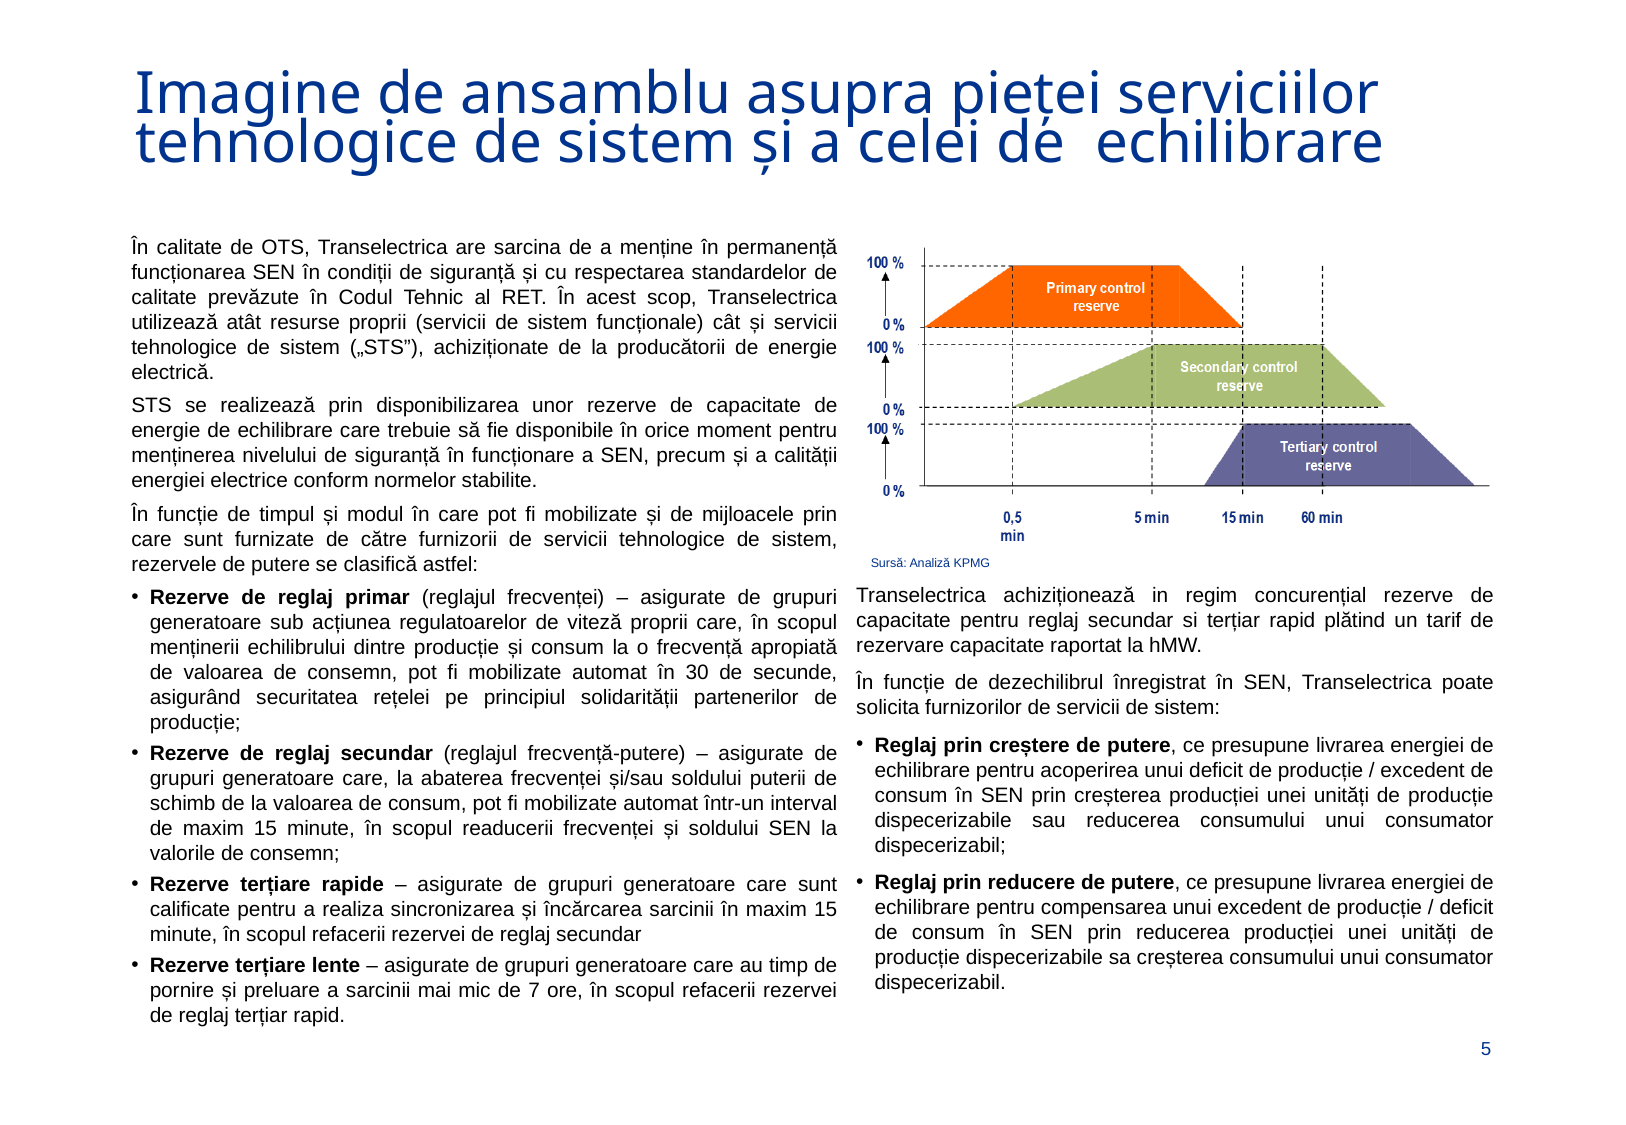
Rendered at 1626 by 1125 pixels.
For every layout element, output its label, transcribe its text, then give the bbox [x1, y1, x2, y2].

list Transelectrica achiziționează in regim concurențial rezerve de capacitate pentru reglaj secundar si terțiar rapid plătind un tarif de rezervare capacitate raportat la hMW. În funcție de dezechilibrul înregistrat în SEN, Transelectrica poate solicita furnizorilor de servicii de sistem: Reglaj prin creștere de putere, ce presupune livrarea energiei de echilibrare pentru acoperirea unui deficit de producție / excedent de consum în SEN prin creșterea producției unei unități de producție dispecerizabile sau reducerea consumului unui consumator dispecerizabil; Reglaj prin reducere de putere, ce presupune livrarea energiei de echilibrare pentru compensarea unui excedent de producție / deficit de consum în SEN prin reducerea producției unei unități de producție dispecerizabile sa creșterea consumului unui consumator dispecerizabil. [856, 578, 1494, 825]
title Imagine de ansamblu asupra pieței serviciilor tehnologice de sistem și a celei de echilibrare [135, 74, 1490, 193]
picture [852, 245, 1490, 550]
text_box Sursă: Analiză KPMG [856, 547, 1625, 578]
text_box În calitate de OTS, Transelectrica are sarcina de a menține în permanență funcționarea SEN în condiții de siguranță și cu respectarea standardelor de calitate prevăzute în Codul Tehnic al RET. În acest scop, Transelectrica utilizează atât resurse proprii (servicii de sistem funcționale) cât și servicii tehnologice de sistem („STS”), achiziționate de la producătorii de energie electrică. STS se realizează prin disponibilizarea unor rezerve de capacitate de energie de echilibrare care trebuie să fie disponibile în orice moment pentru menținerea nivelului de siguranță în funcționare a SEN, precum și a calității energiei electrice conform normelor stabilite. În funcție de timpul și modul în care pot fi mobilizate și de mijloacele prin care sunt furnizate de către furnizorii de servicii tehnologice de sistem, rezervele de putere se clasifică astfel: Rezerve de reglaj primar (reglajul frecvenței) – asigurate de grupuri generatoare sub acțiunea regulatoarelor de viteză proprii care, în scopul menținerii echilibrului dintre producție și consum la o frecvență apropiată de valoarea de consemn, pot fi mobilizate automat în 30 de secunde, asigurând securitatea rețelei pe principiul solidarității partenerilor de producție; Rezerve de reglaj secundar (reglajul frecvență-putere) – asigurate de grupuri generatoare care, la abaterea frecvenței și/sau soldului puterii de schimb de la valoarea de consum, pot fi mobilizate automat într-un interval de maxim 15 minute, în scopul readucerii frecvenței și soldului SEN la valorile de consemn; Rezerve terțiare rapide – asigurate de grupuri generatoare care sunt calificate pentru a realiza sincronizarea și încărcarea sarcinii în maxim 15 minute, în scopul refacerii rezervei de reglaj secundar Rezerve terțiare lente – asigurate de grupuri generatoare care au timp de pornire și preluare a sarcinii mai mic de 7 ore, în scopul refacerii rezervei de reglaj terțiar rapid. [131, 268, 838, 1024]
